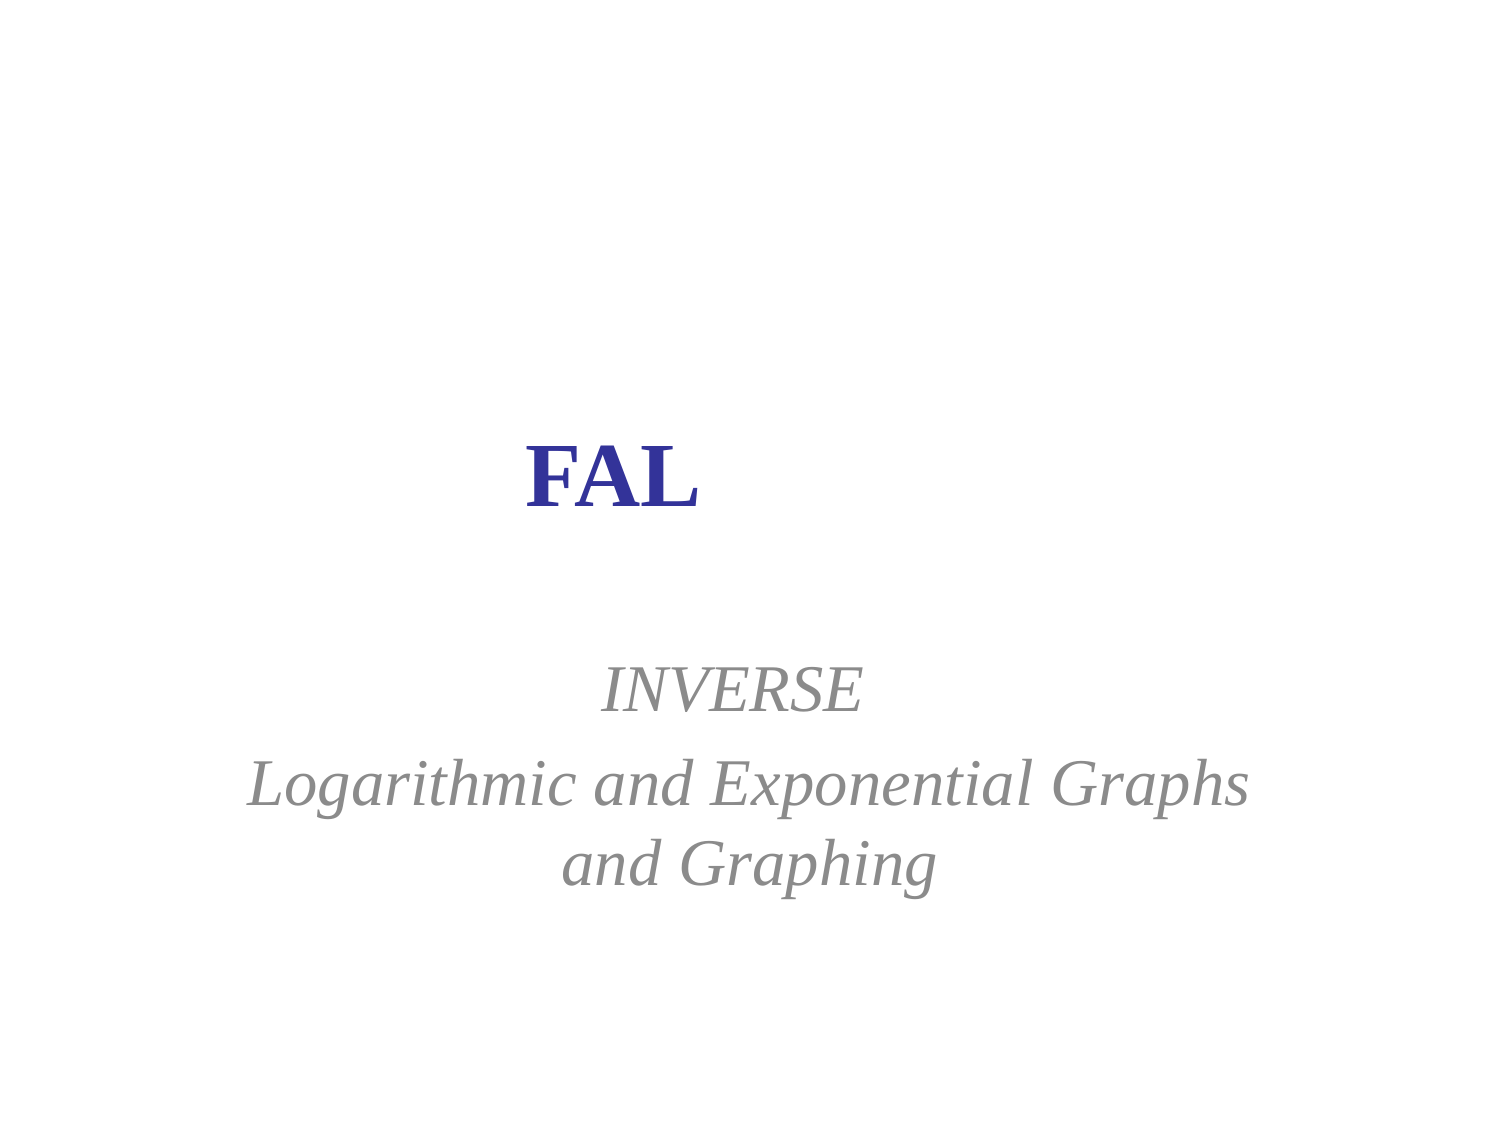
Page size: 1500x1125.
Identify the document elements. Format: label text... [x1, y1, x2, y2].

title FAL [112, 349, 1388, 591]
subtitle INVERSE Logarithmic and Exponential Graphs and Graphing [225, 637, 1275, 925]
